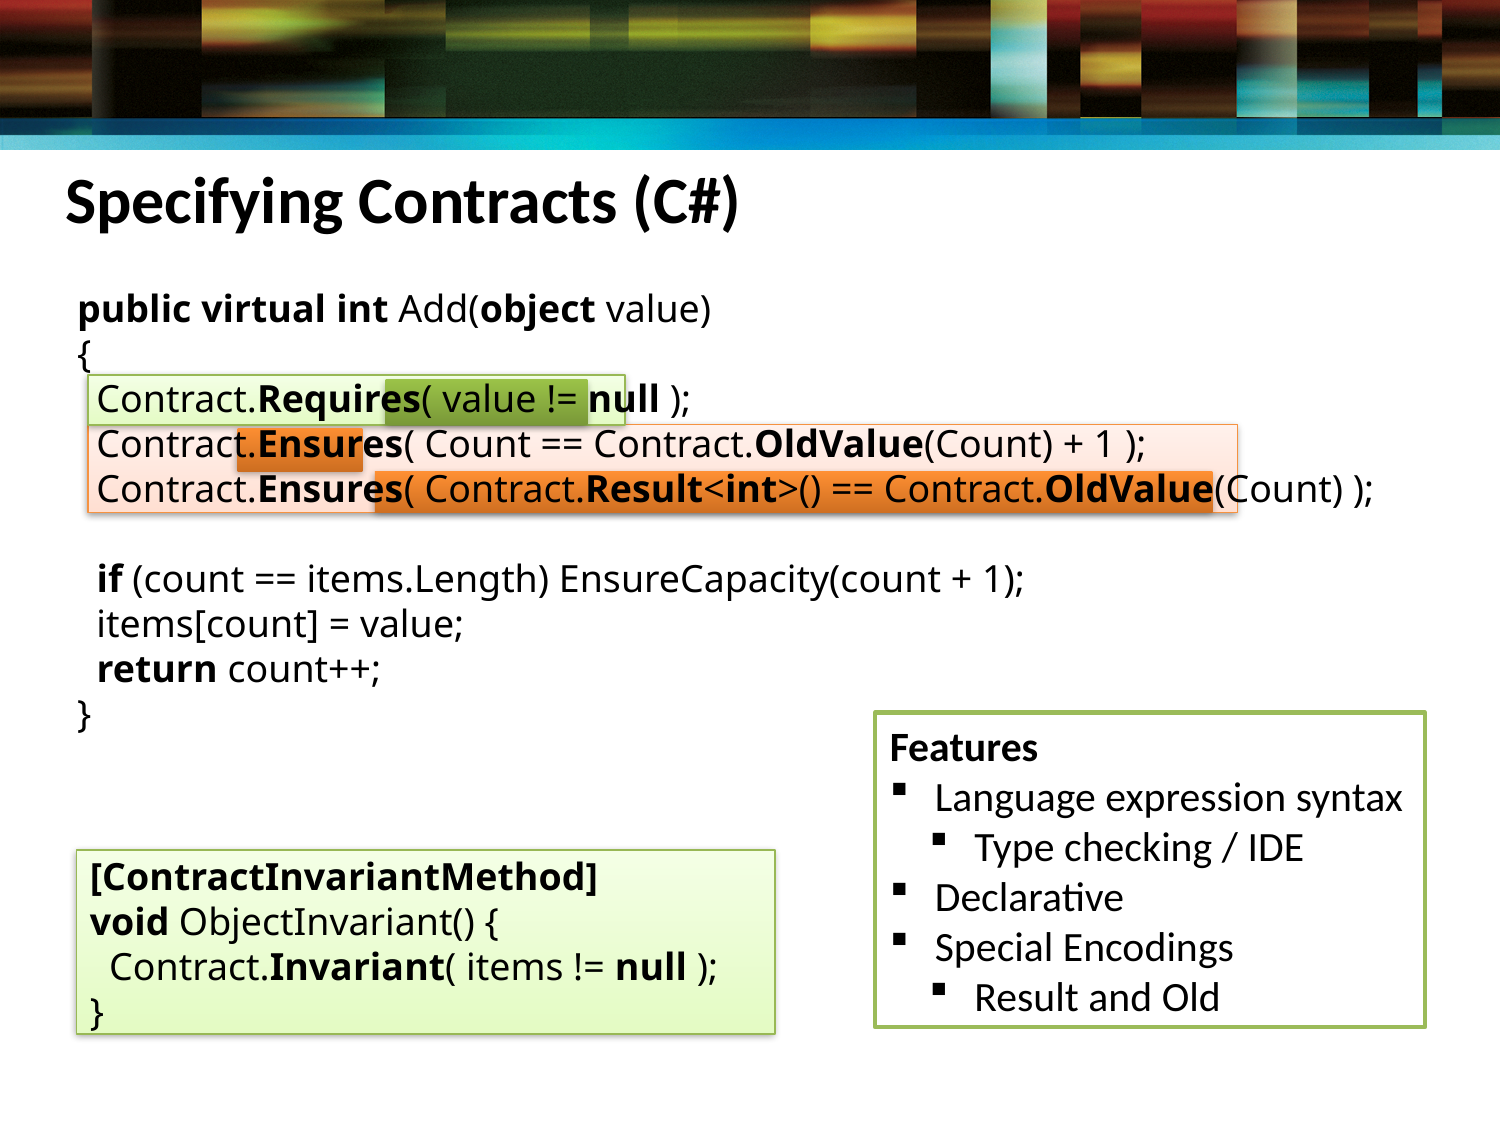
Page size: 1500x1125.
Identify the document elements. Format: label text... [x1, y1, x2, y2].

text_box [ContractInvariantMethod] void ObjectInvariant() { Contract.Invariant( items != null ); } [74, 845, 838, 1040]
title Specifying Contracts (C#) [50, 149, 1450, 246]
text_box public virtual int Add(object value) { Contract.Requires( value != null ); Contract.Ensures( Count == Contract.OldValue(Count) + 1 ); Contract.Ensures( Contract.Result<int>() == Contract.OldValue(Count) ); if (count == items.Length) EnsureCapacity(count + 1); items[count] = value; return count++; } [62, 277, 1500, 743]
picture [0, 0, 1500, 150]
text_box Features Language expression syntax Type checking / IDE Declarative Special Encodings Result and Old [873, 743, 1427, 1029]
